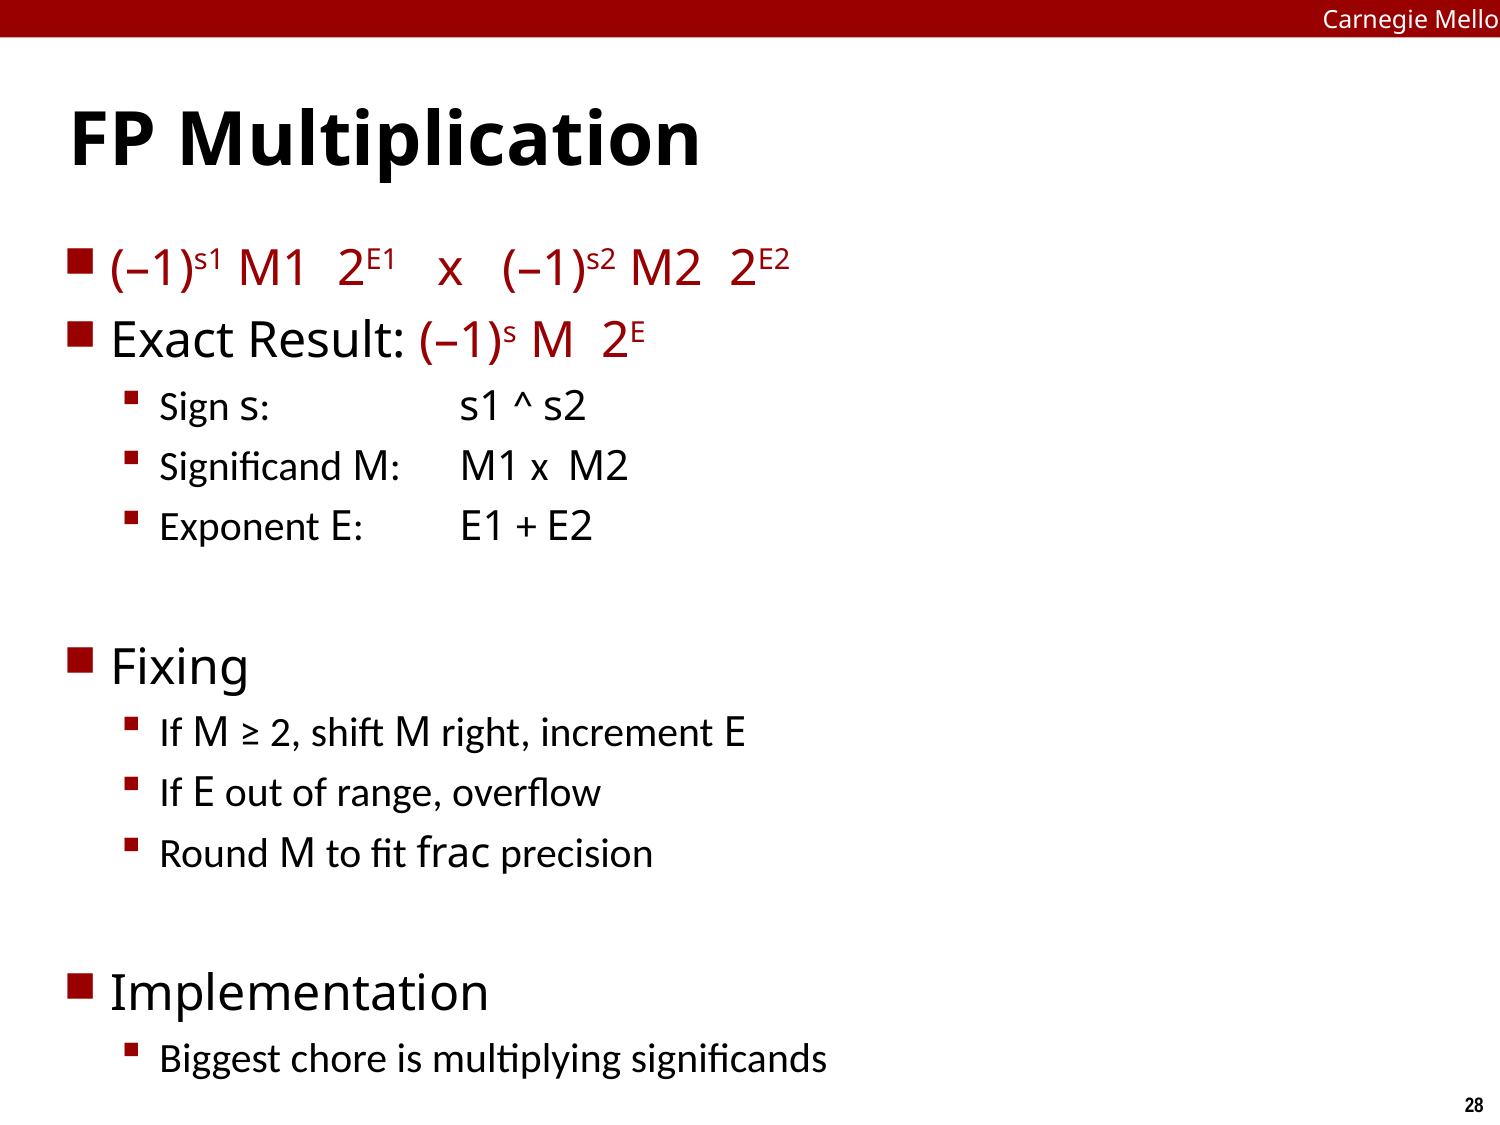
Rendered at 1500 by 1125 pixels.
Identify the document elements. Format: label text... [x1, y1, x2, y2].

text_box [0, 0, 1500, 38]
list (–1)s1 M1 2E1 x (–1)s2 M2 2E2 Exact Result: (–1)s M 2E Sign s: s1 ^ s2 Significand M: M1 x M2 Exponent E: E1 + E2 Fixing If M ≥ 2, shift M right, increment E If E out of range, overflow Round M to fit frac precision Implementation Biggest chore is multiplying significands [62, 228, 1438, 1122]
title FP Multiplication [62, 41, 1438, 228]
text_box Carnegie Mellon [1322, 3, 1500, 33]
